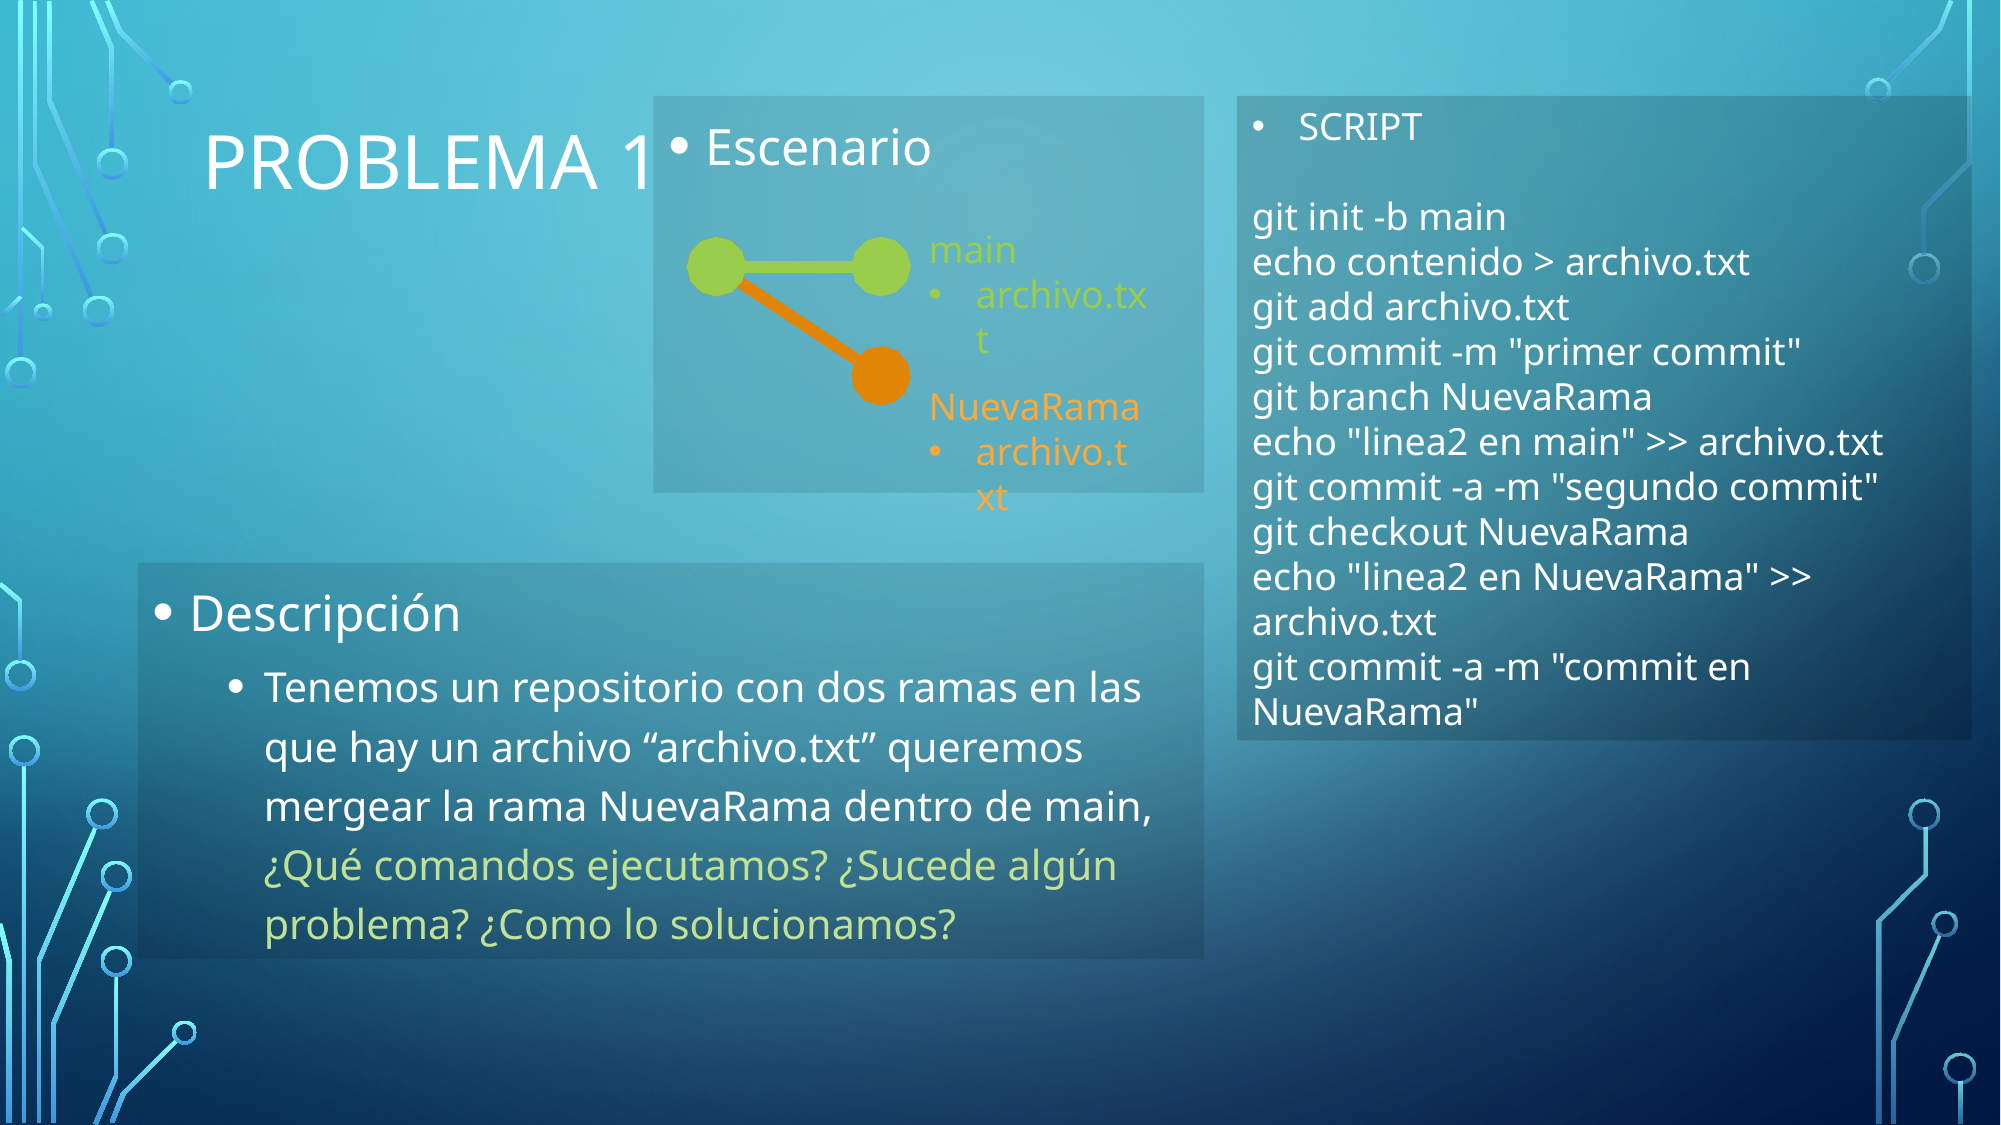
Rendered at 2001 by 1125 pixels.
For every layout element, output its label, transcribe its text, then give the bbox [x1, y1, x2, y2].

text_box NuevaRama archivo.txt [913, 375, 1160, 526]
text_box SCRIPT git init -b main echo contenido > archivo.txt git add archivo.txt git commit -m "primer commit" git branch NuevaRama echo "linea2 en main" >> archivo.txt git commit -a -m "segundo commit" git checkout NuevaRama echo "linea2 en NuevaRama" >> archivo.txt git commit -a -m "commit en NuevaRama" [1237, 95, 1972, 741]
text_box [716, 267, 882, 376]
text_box main archivo.txt [913, 218, 1174, 368]
title Problema 1 [187, 44, 1813, 287]
list Escenario [653, 95, 1205, 493]
text_box Descripción Tenemos un repositorio con dos ramas en las que hay un archivo “archivo.txt” queremos mergear la rama NuevaRama dentro de main, ¿Qué comandos ejecutamos? ¿Sucede algún problema? ¿Como lo solucionamos? [137, 562, 1205, 960]
